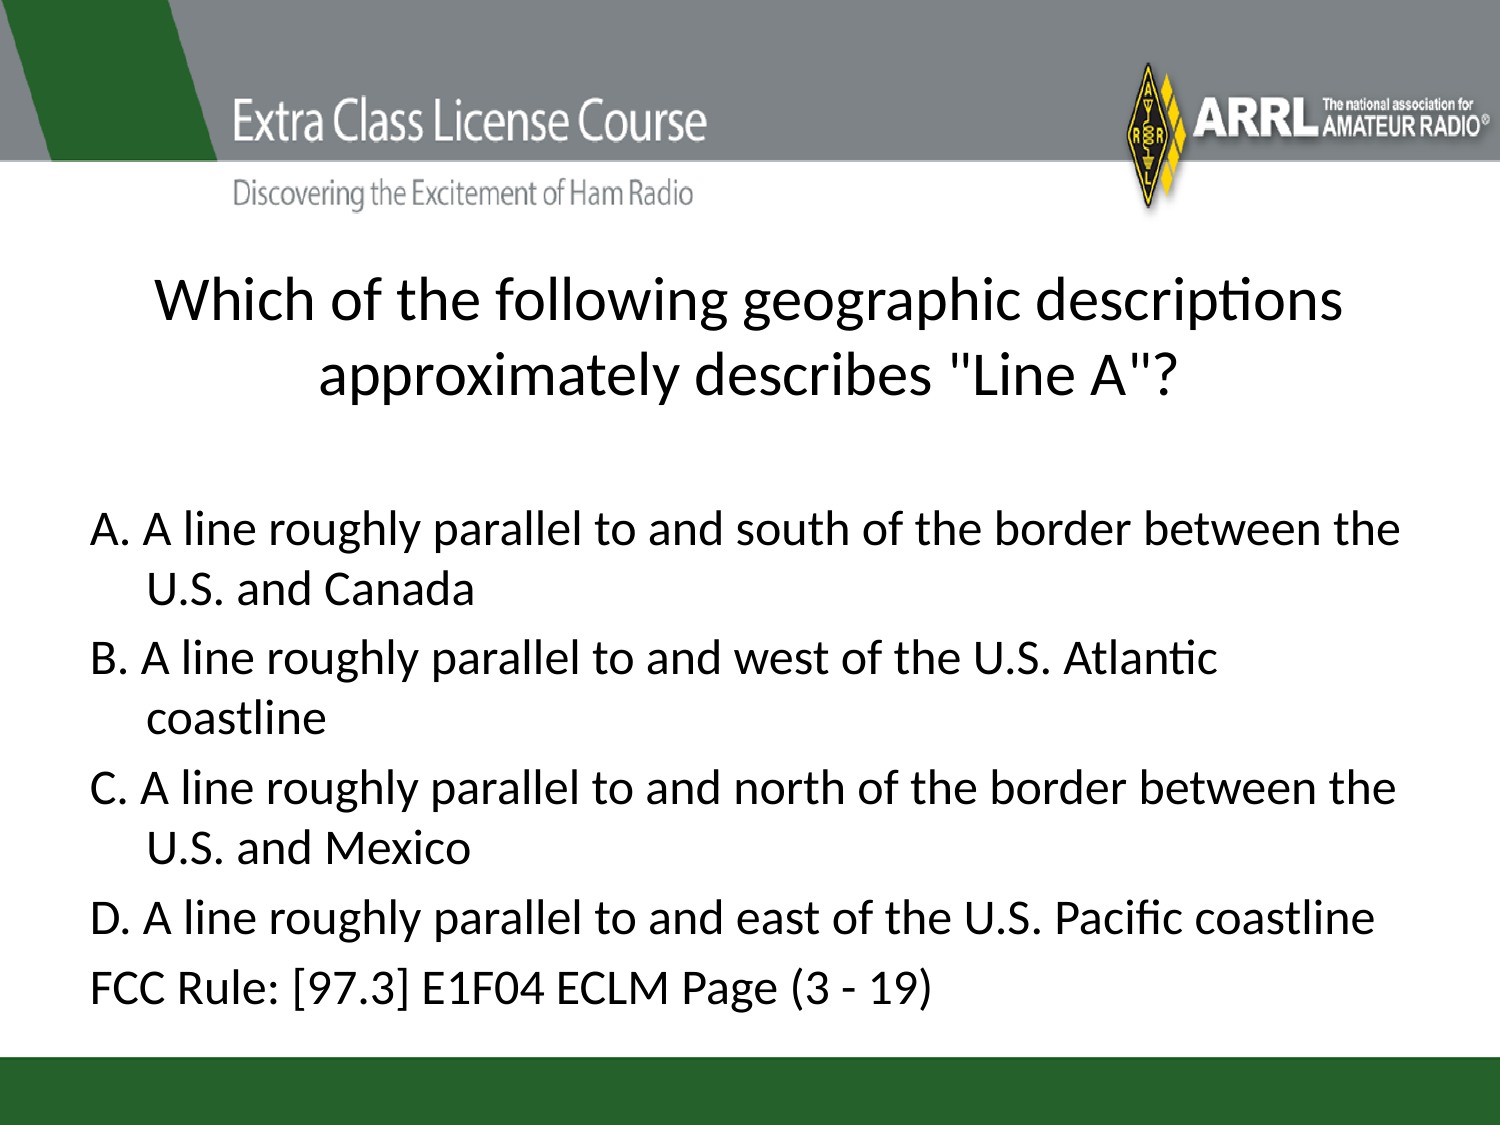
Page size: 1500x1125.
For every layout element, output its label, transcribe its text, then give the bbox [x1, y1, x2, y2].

list A. A line roughly parallel to and south of the border between the U.S. and Canada B. A line roughly parallel to and west of the U.S. Atlantic coastline C. A line roughly parallel to and north of the border between the U.S. and Mexico D. A line roughly parallel to and east of the U.S. Pacific coastline FCC Rule: [97.3] E1F04 ECLM Page (3 - 19) [75, 487, 1425, 1005]
title Which of the following geographic descriptions approximately describes "Line A"? [75, 250, 1425, 437]
picture [0, 0, 1500, 1125]
